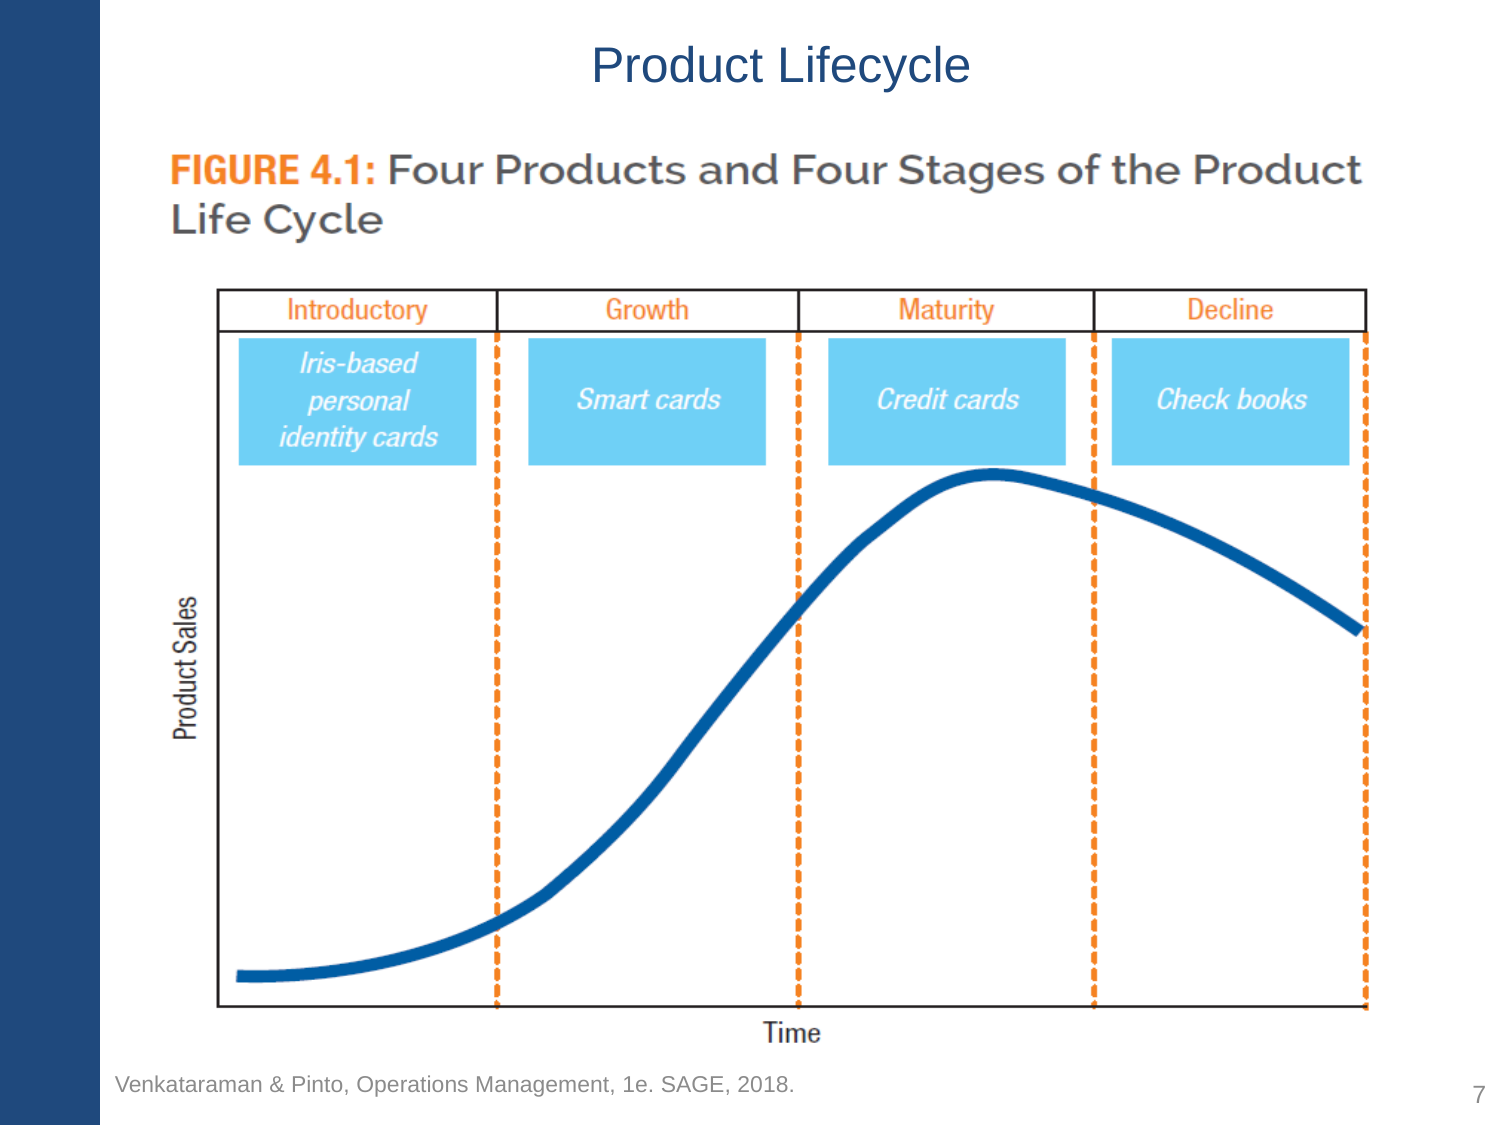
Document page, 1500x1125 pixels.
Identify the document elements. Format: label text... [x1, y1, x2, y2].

picture [149, 124, 1418, 1063]
title Product Lifecycle [150, 1, 1413, 123]
slide_number 7 [1426, 1063, 1500, 1124]
footer Venkataraman & Pinto, Operations Management, 1e. SAGE, 2018. [99, 1062, 1250, 1121]
